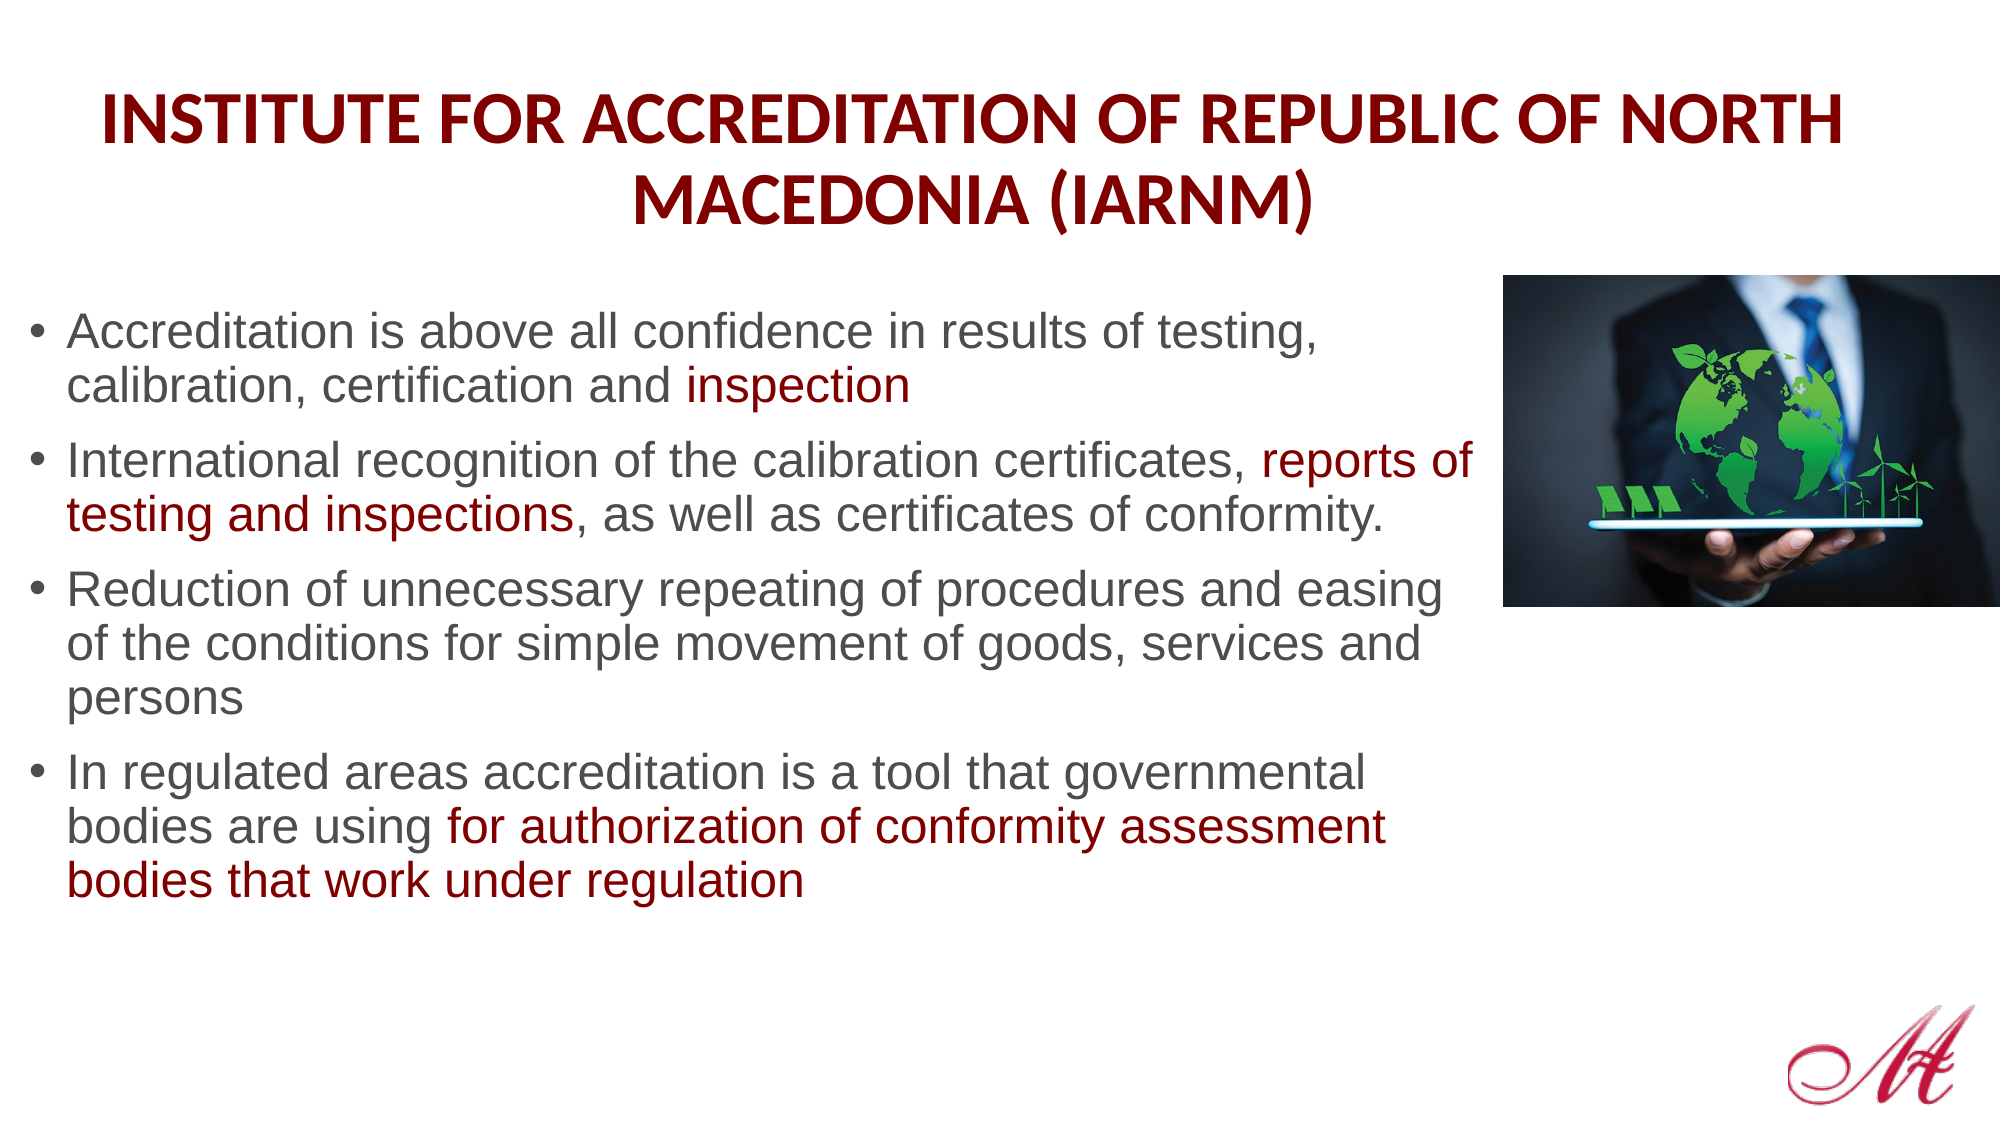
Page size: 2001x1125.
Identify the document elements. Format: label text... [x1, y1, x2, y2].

list Accreditation is above all confidence in results of testing, calibration, certification and inspection International recognition of the calibration certificates, reports of testing and inspections, as well as certificates of conformity. Reduction of unnecessary repeating of procedures and easing of the conditions for simple movement of goods, services and persons In regulated areas accreditation is a tool that governmental bodies are using for authorization of conformity assessment bodies that work under regulation [13, 298, 1505, 1064]
picture [1503, 275, 2000, 607]
title INSTITUTE FOR ACCREDITATION OF REPUBLIC OF NORTH MACEDONIA (IARNM) [85, 51, 1863, 269]
picture [1788, 1004, 1986, 1125]
